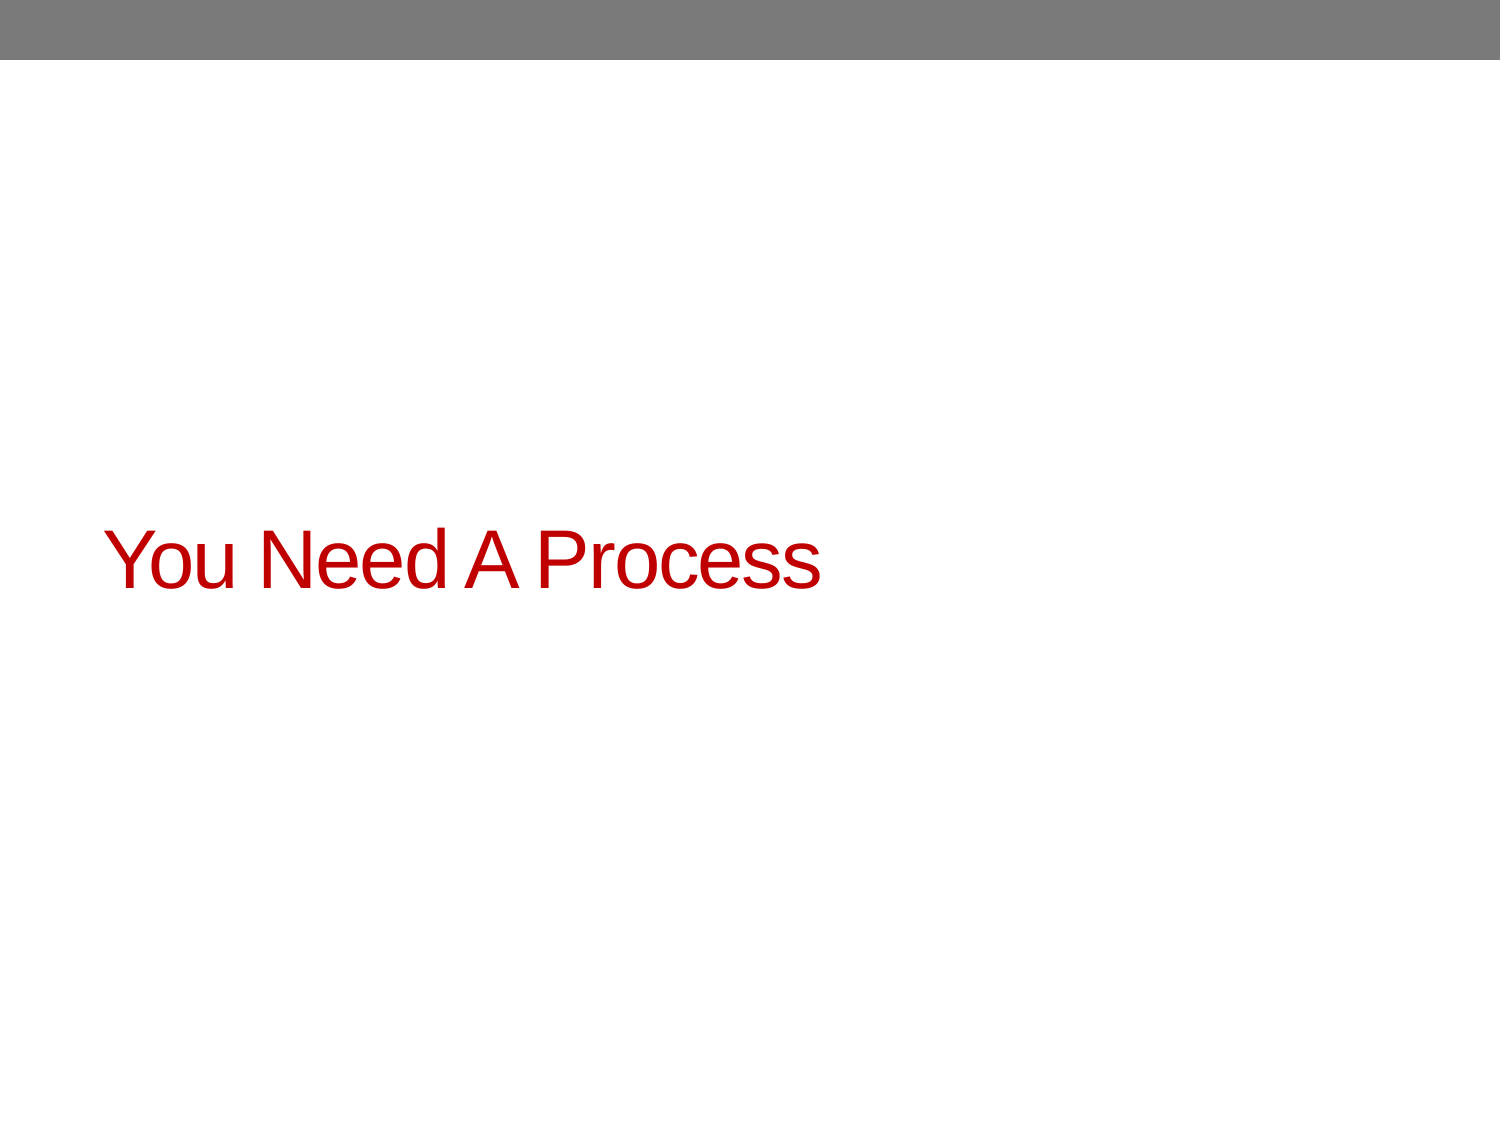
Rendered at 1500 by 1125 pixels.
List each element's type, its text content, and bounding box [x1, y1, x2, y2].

title You Need A Process [87, 461, 1438, 649]
